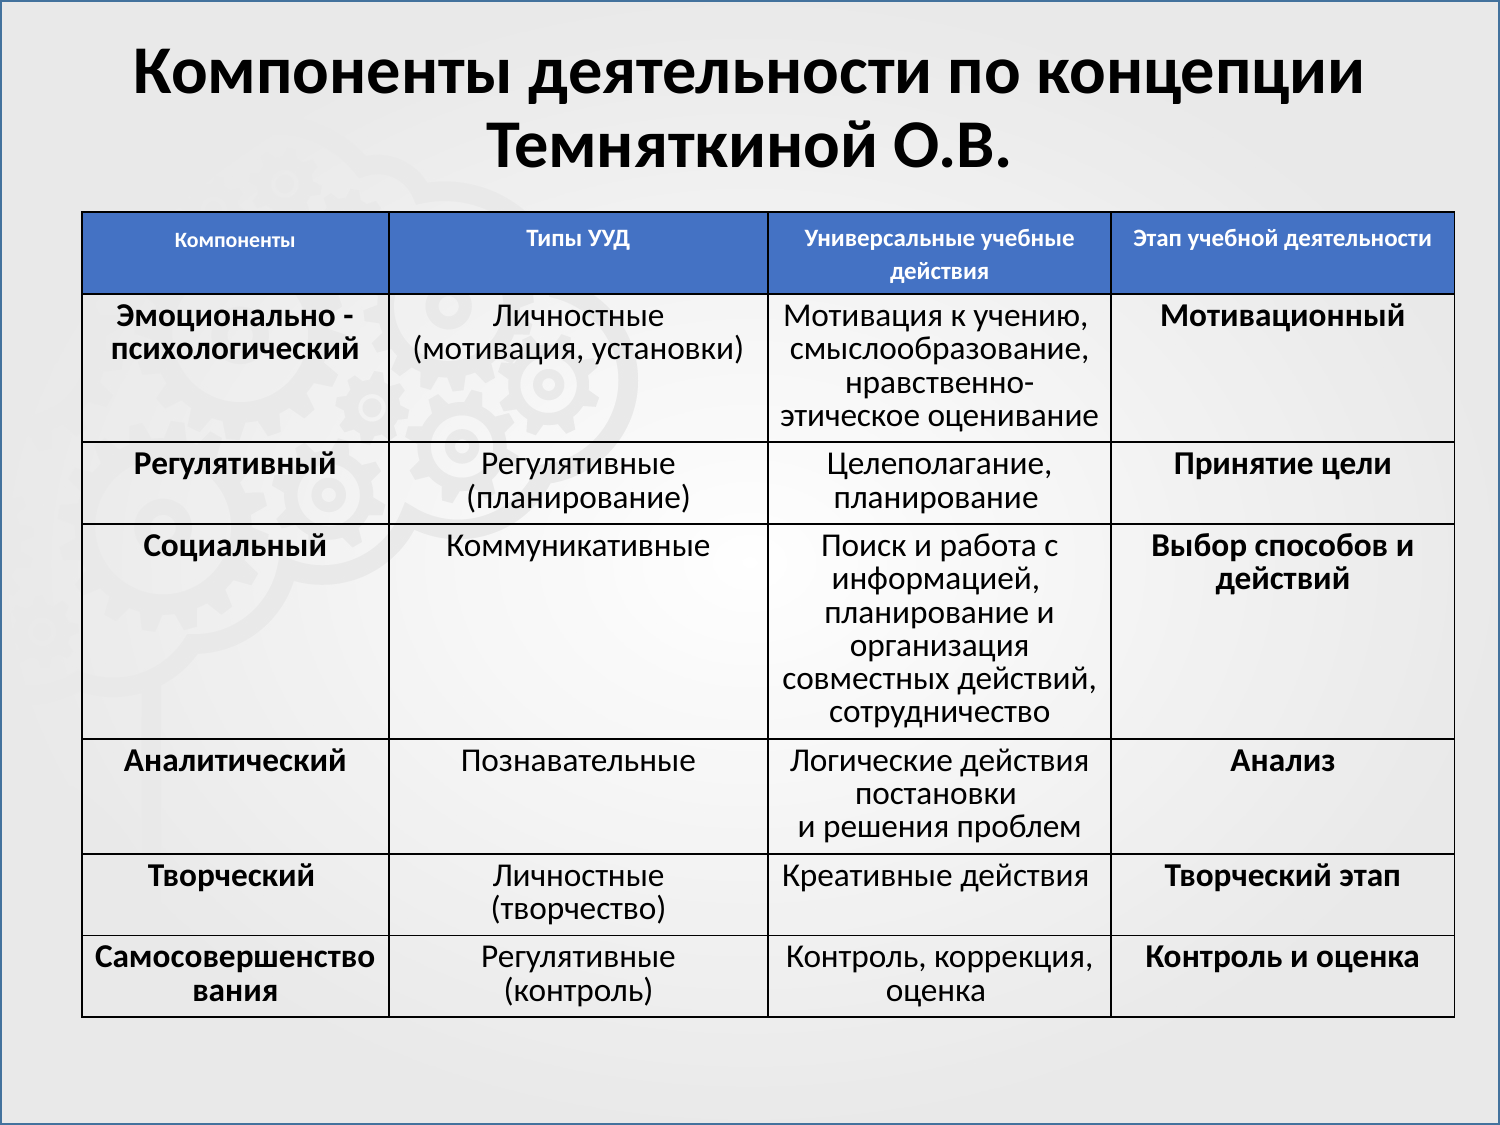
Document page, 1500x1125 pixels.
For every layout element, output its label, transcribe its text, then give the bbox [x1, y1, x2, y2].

table_cell Регулятивные (контроль) [390, 936, 767, 1016]
table_header Компоненты [83, 213, 388, 293]
table_cell Логические действия постановки и решения проблем [769, 740, 1110, 853]
title Компоненты деятельности по концепции Темняткиной О.В. [103, 26, 1397, 191]
table_cell Личностные (мотивация, установки) [390, 295, 767, 441]
table_cell Социальный [83, 525, 388, 738]
table_header Универсальные учебные действия [769, 213, 1110, 293]
table_cell Аналитический [83, 740, 388, 853]
table_cell Личностные (творчество) [390, 855, 767, 935]
table_cell Выбор способов и действий [1112, 525, 1454, 738]
table_cell Целеполагание, планирование [769, 443, 1110, 523]
table_cell Познавательные [390, 740, 767, 853]
table_cell Контроль и оценка [1112, 936, 1454, 1016]
table_cell Анализ [1112, 740, 1454, 853]
table_cell Творческий этап [1112, 855, 1454, 935]
table_cell Регулятивный [83, 443, 388, 523]
table_cell Мотивационный [1112, 295, 1454, 441]
text_box [0, 0, 1500, 1125]
table_cell Творческий [83, 855, 388, 935]
table_cell Мотивация к учению, смыслообразование, нравственно-этическое оценивание [769, 295, 1110, 441]
table_cell Креативные действия [769, 855, 1110, 935]
table_cell Самосовершенствования [83, 936, 388, 1016]
table_cell Регулятивные (планирование) [390, 443, 767, 523]
table_header Этап учебной деятельности [1112, 213, 1454, 293]
table_cell Эмоционально - психологический [83, 295, 388, 441]
table_cell Поиск и работа с информацией, планирование и организация совместных действий, сотрудничество [769, 525, 1110, 738]
table_header Типы УУД [390, 213, 767, 293]
table_cell Контроль, коррекция, оценка [769, 936, 1110, 1016]
table_cell Коммуникативные [390, 525, 767, 738]
table_cell Принятие цели [1112, 443, 1454, 523]
